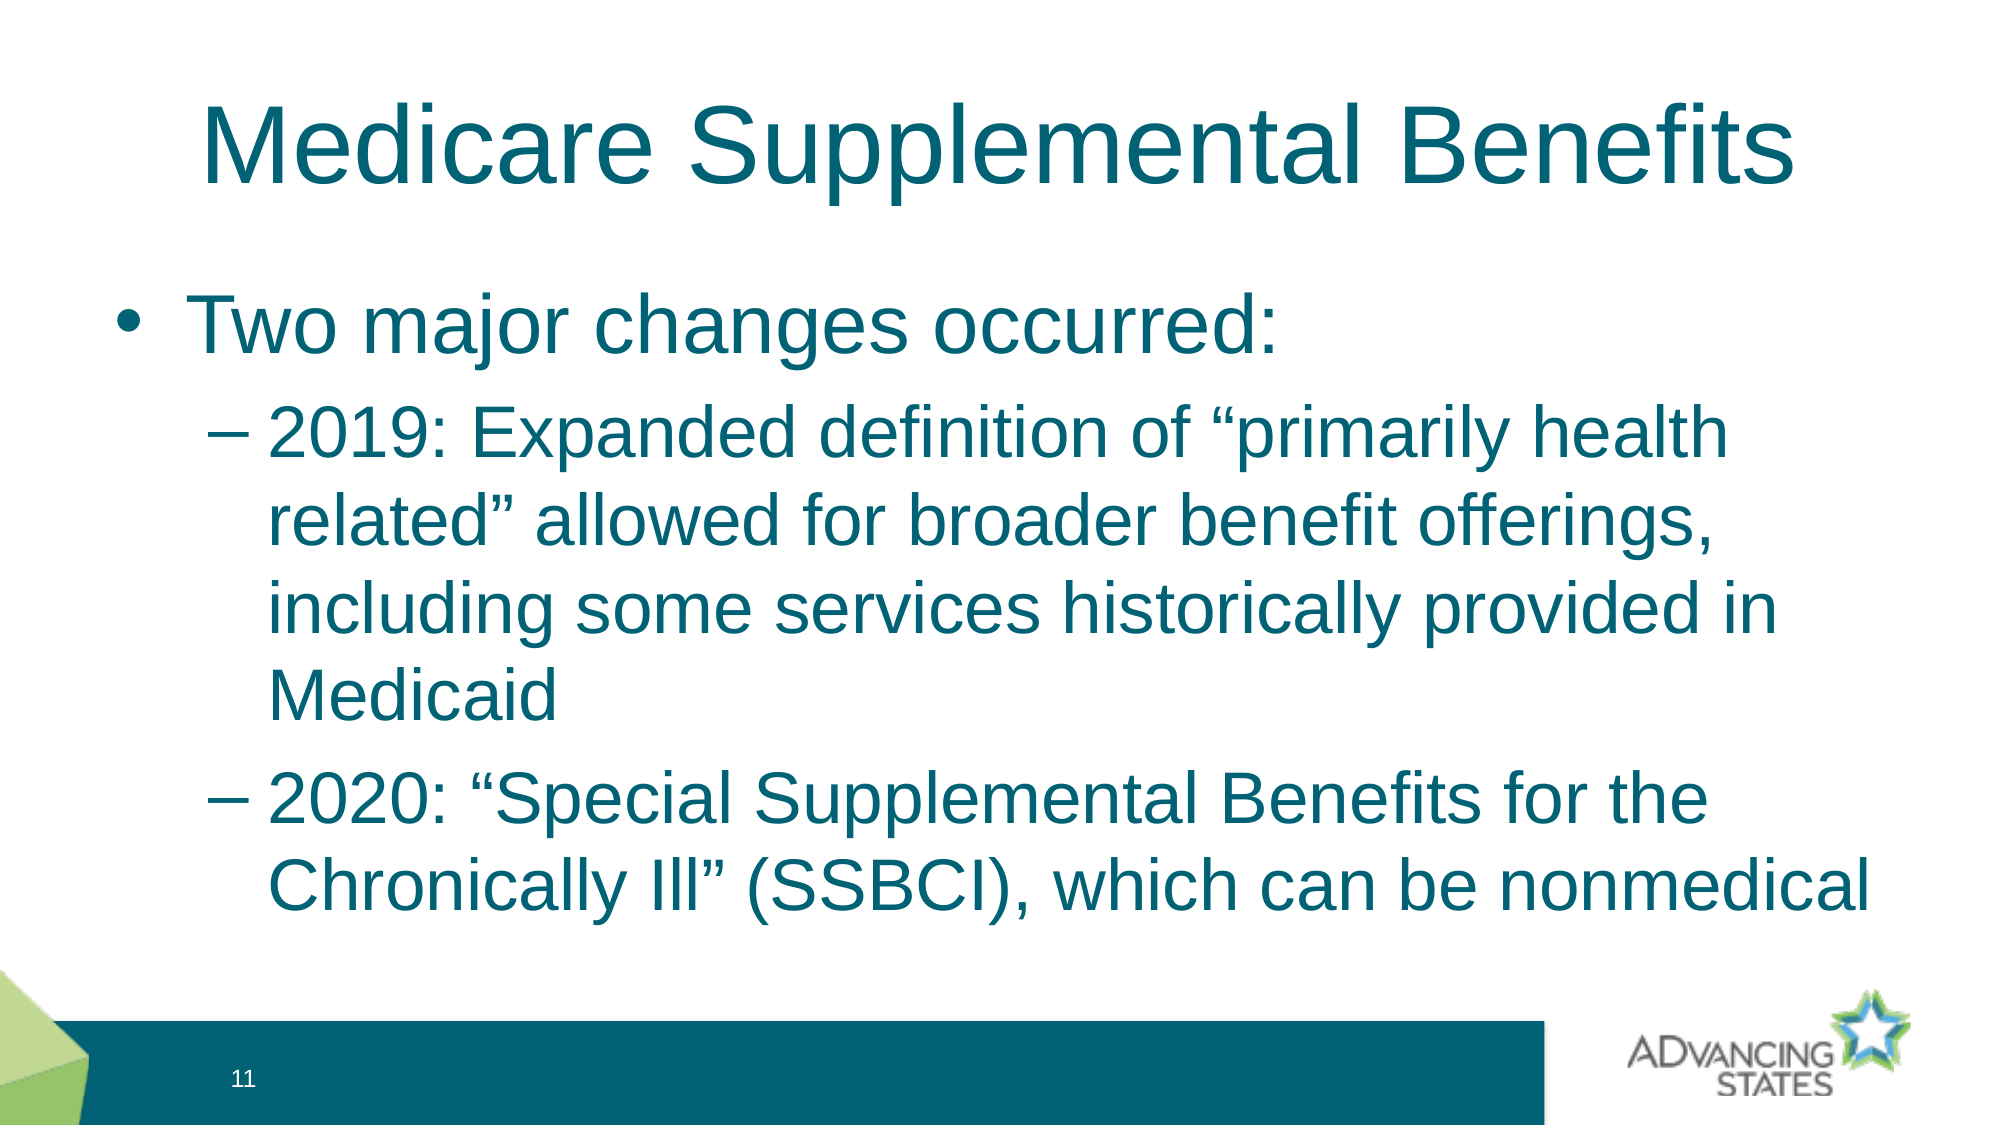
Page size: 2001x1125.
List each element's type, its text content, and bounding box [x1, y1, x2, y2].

slide_number 11 [215, 1047, 683, 1108]
title Medicare Supplemental Benefits [99, 45, 1900, 233]
list Two major changes occurred: 2019: Expanded definition of “primarily health related” allowed for broader benefit offerings, including some services historically provided in Medicaid 2020: “Special Supplemental Benefits for the Chronically Ill” (SSBCI), which can be nonmedical [99, 262, 1900, 1005]
